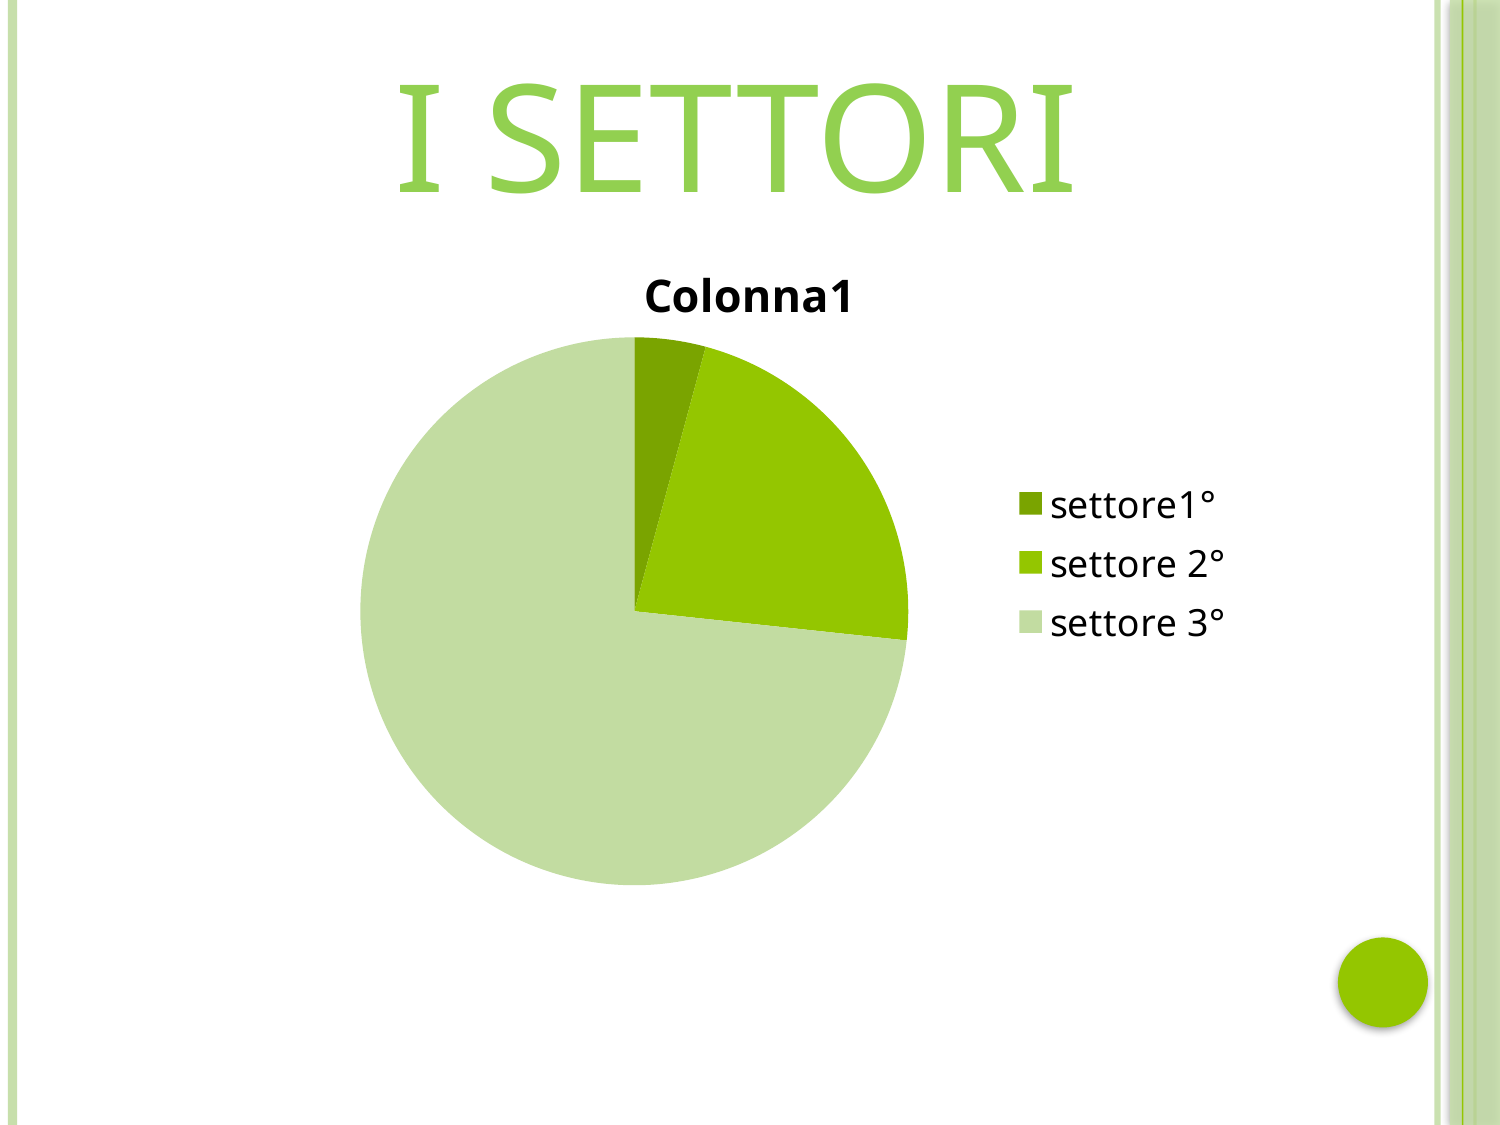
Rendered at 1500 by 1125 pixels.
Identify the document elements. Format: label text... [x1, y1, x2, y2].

title I SETTORI [123, 42, 1349, 231]
chart [249, 228, 1251, 897]
